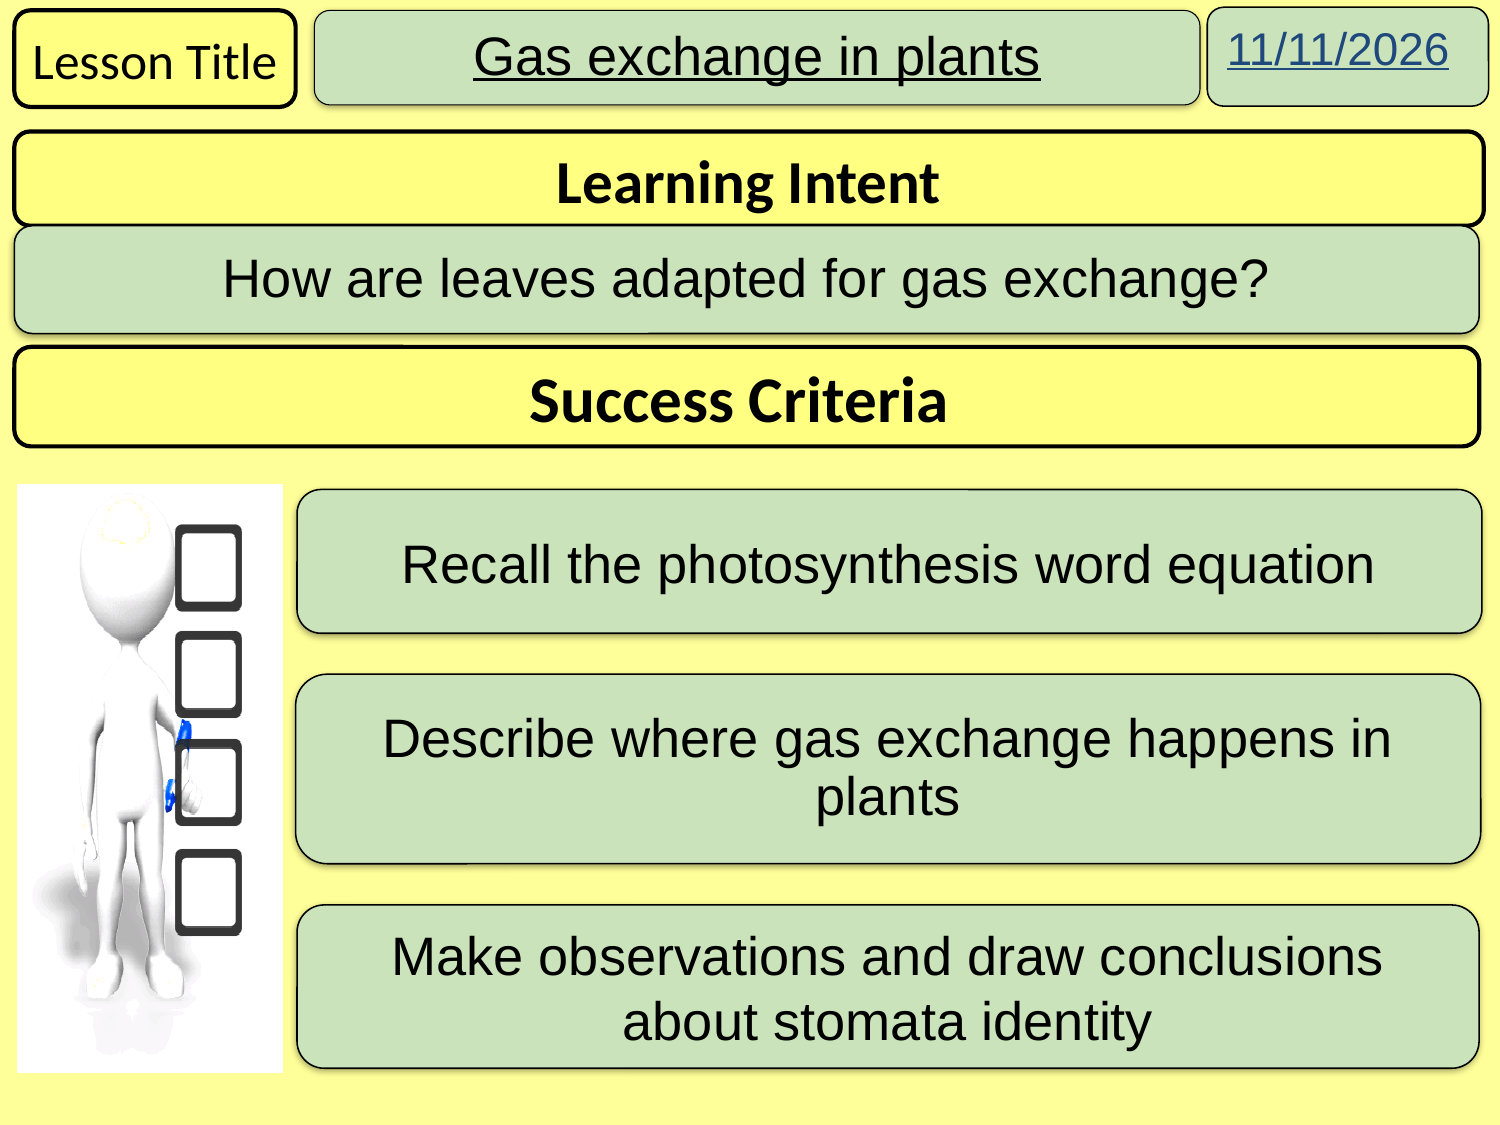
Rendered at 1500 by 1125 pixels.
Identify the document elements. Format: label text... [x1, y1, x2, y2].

text_box [37, 1, 76, 10]
text_box How are leaves adapted for gas exchange? [13, 224, 1480, 335]
text_box Recall the photosynthesis word equation [296, 488, 1483, 635]
text_box Make observations and draw conclusions about stomata identity [296, 904, 1480, 1070]
text_box 19/10/2020 [1207, 7, 1489, 107]
text_box Learning Intent [14, 131, 1484, 226]
text_box Describe where gas exchange happens in plants [294, 673, 1482, 865]
picture [17, 484, 283, 1073]
text_box Lesson Title [14, 10, 296, 107]
text_box [28, 378, 180, 478]
text_box Gas exchange in plants [313, 9, 1201, 106]
text_box Success Criteria [14, 346, 1480, 447]
text_box [19, 0, 57, 14]
